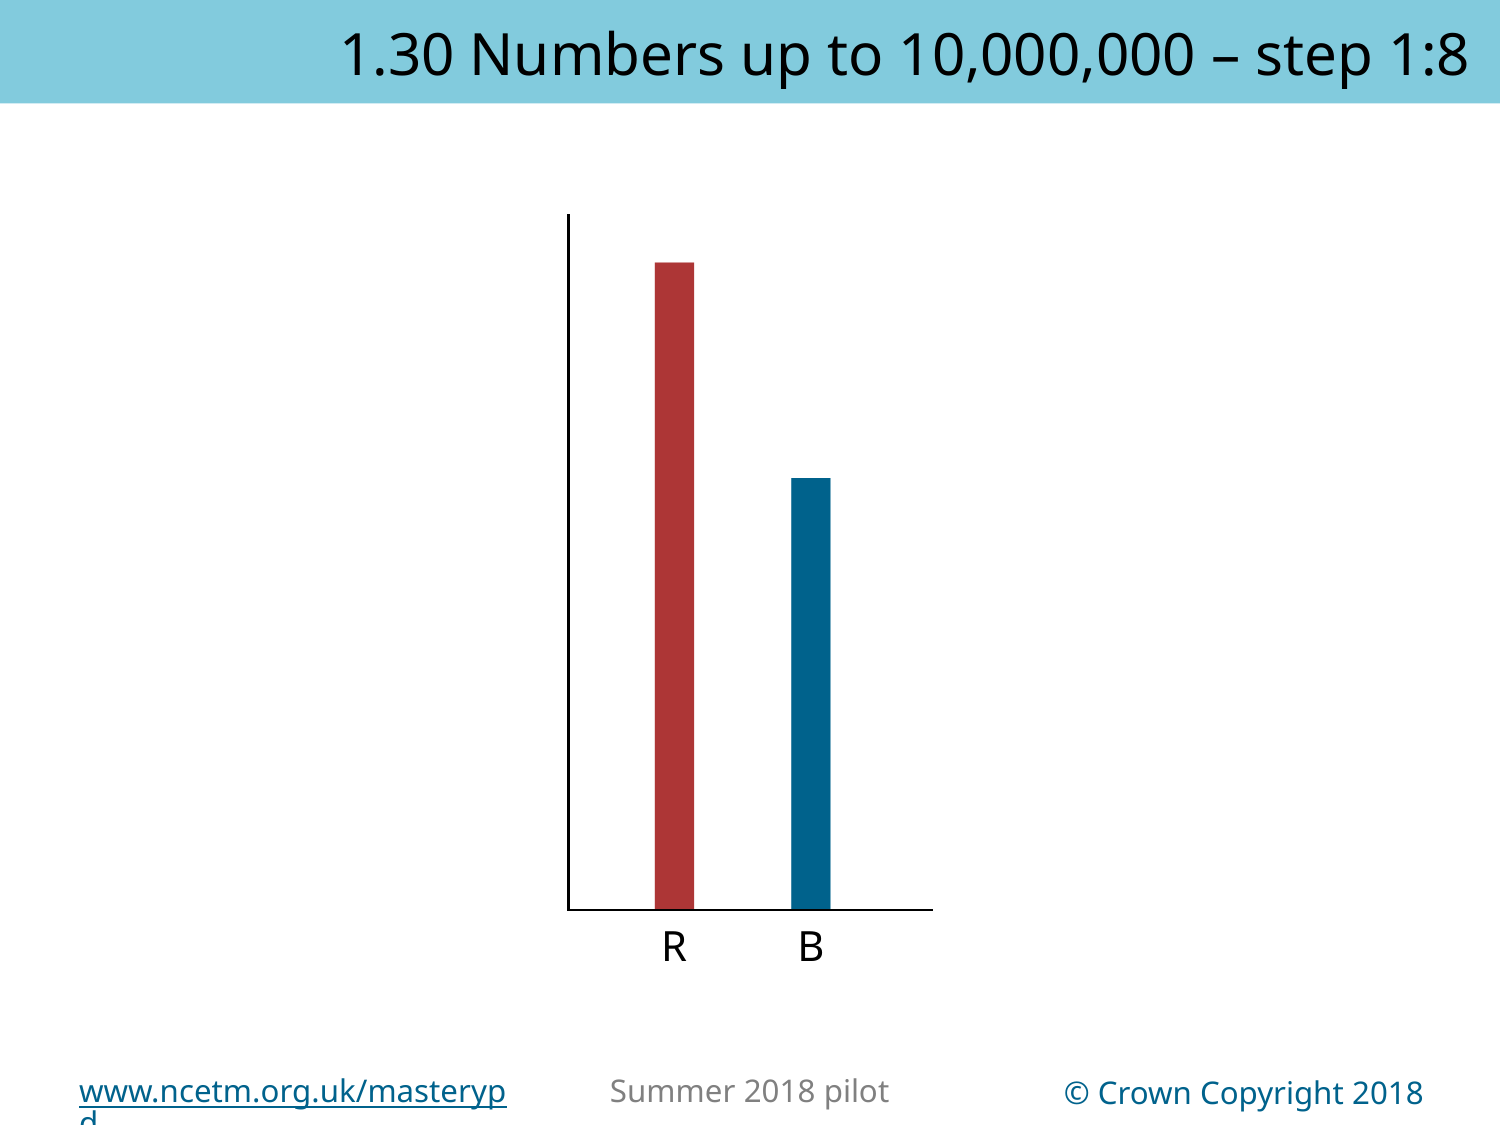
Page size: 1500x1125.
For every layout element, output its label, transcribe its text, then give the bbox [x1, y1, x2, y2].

list 1.30 Numbers up to 10,000,000 – step 1:8 [0, 0, 1500, 104]
text_box R [646, 918, 703, 978]
text_box B [782, 918, 840, 978]
picture [566, 214, 933, 911]
